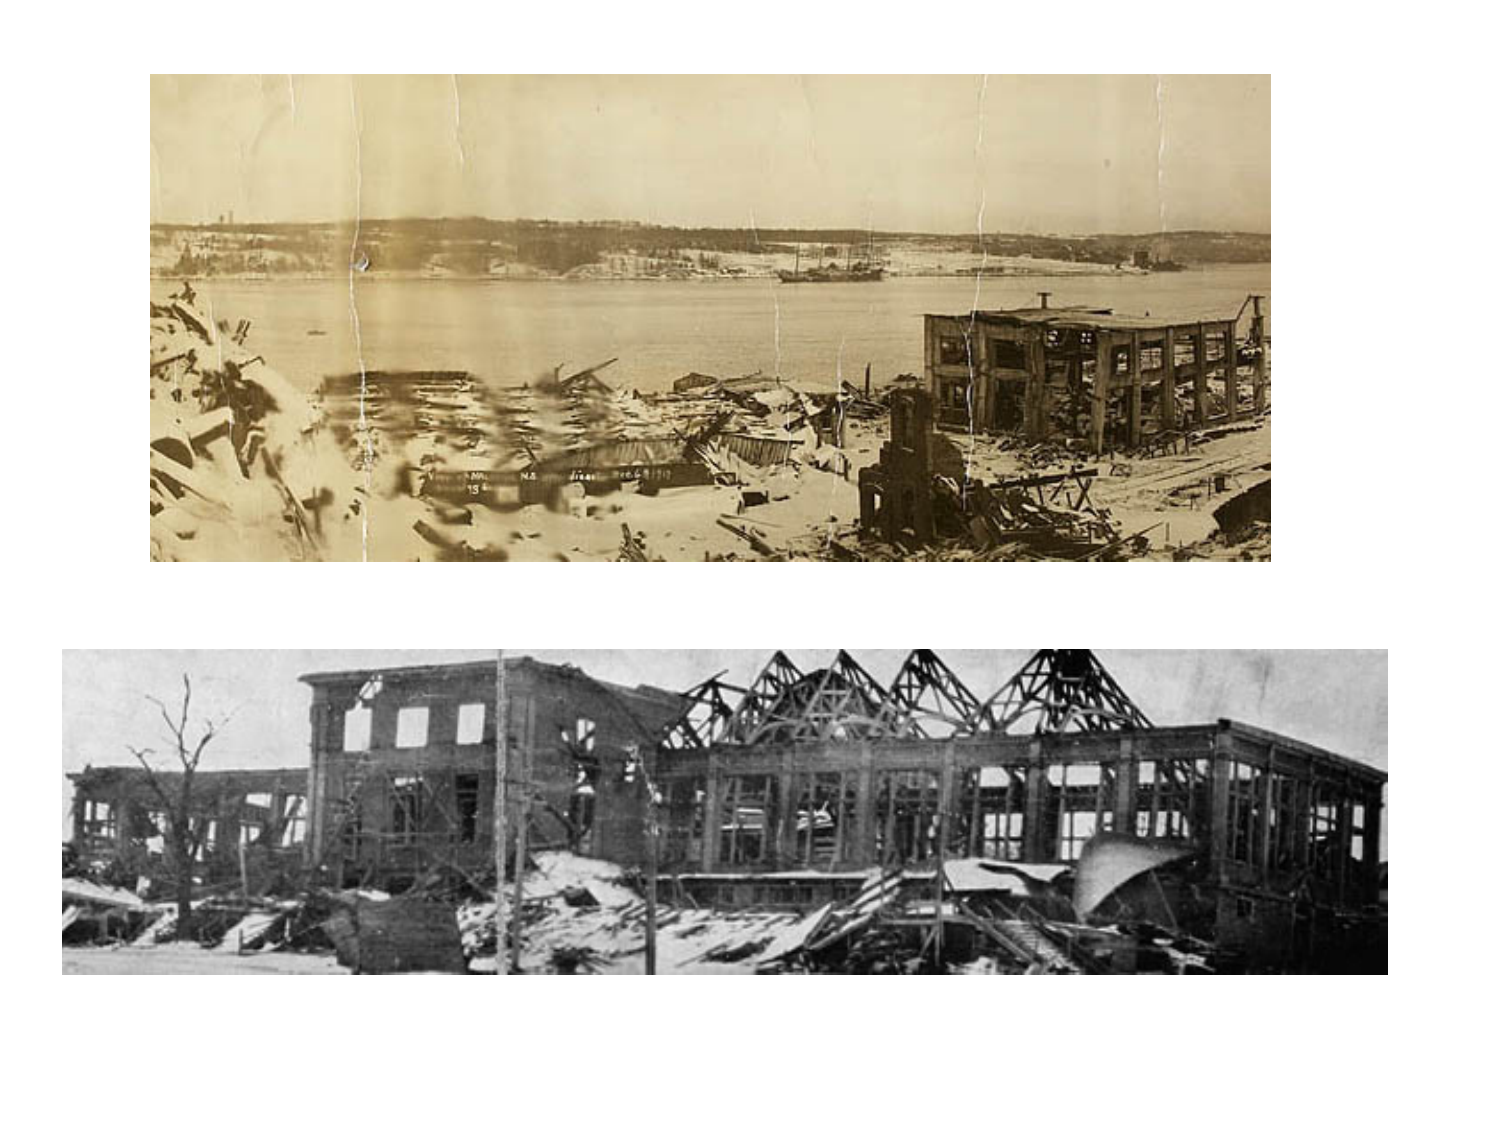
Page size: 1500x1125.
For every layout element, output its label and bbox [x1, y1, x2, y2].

list [149, 74, 1271, 562]
picture [62, 649, 1388, 976]
